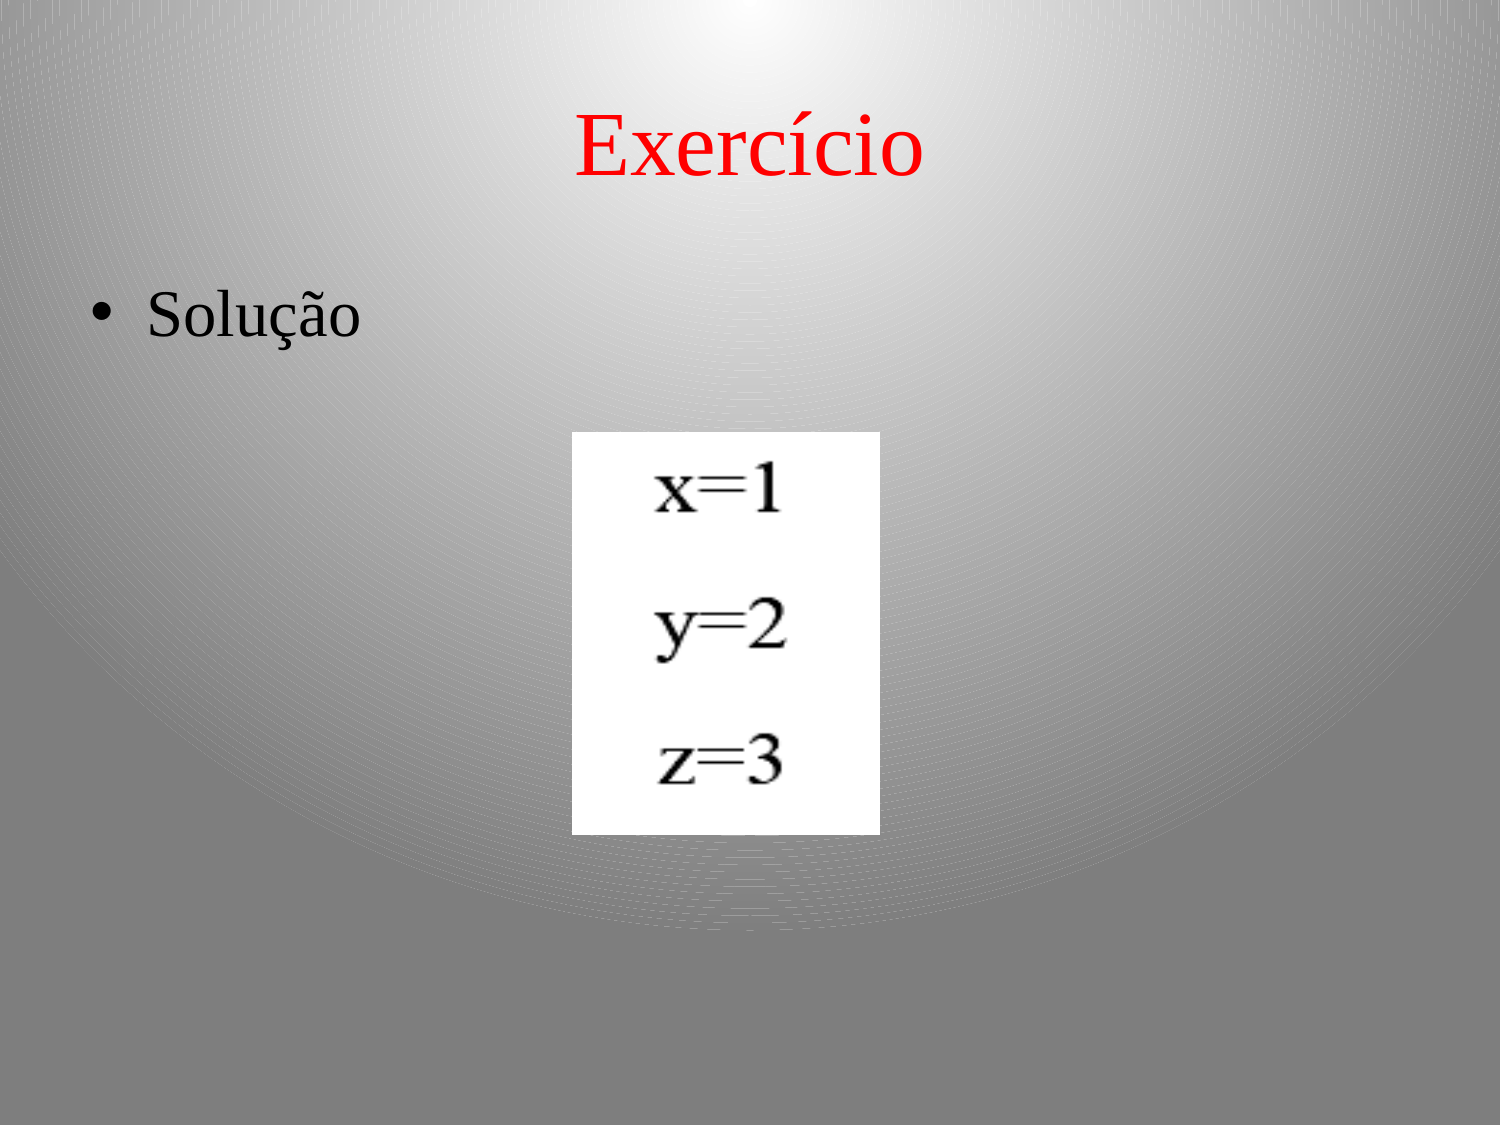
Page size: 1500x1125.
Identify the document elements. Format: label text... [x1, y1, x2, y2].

list Solução [75, 262, 1425, 362]
title Exercício [75, 45, 1425, 233]
picture [572, 432, 881, 835]
